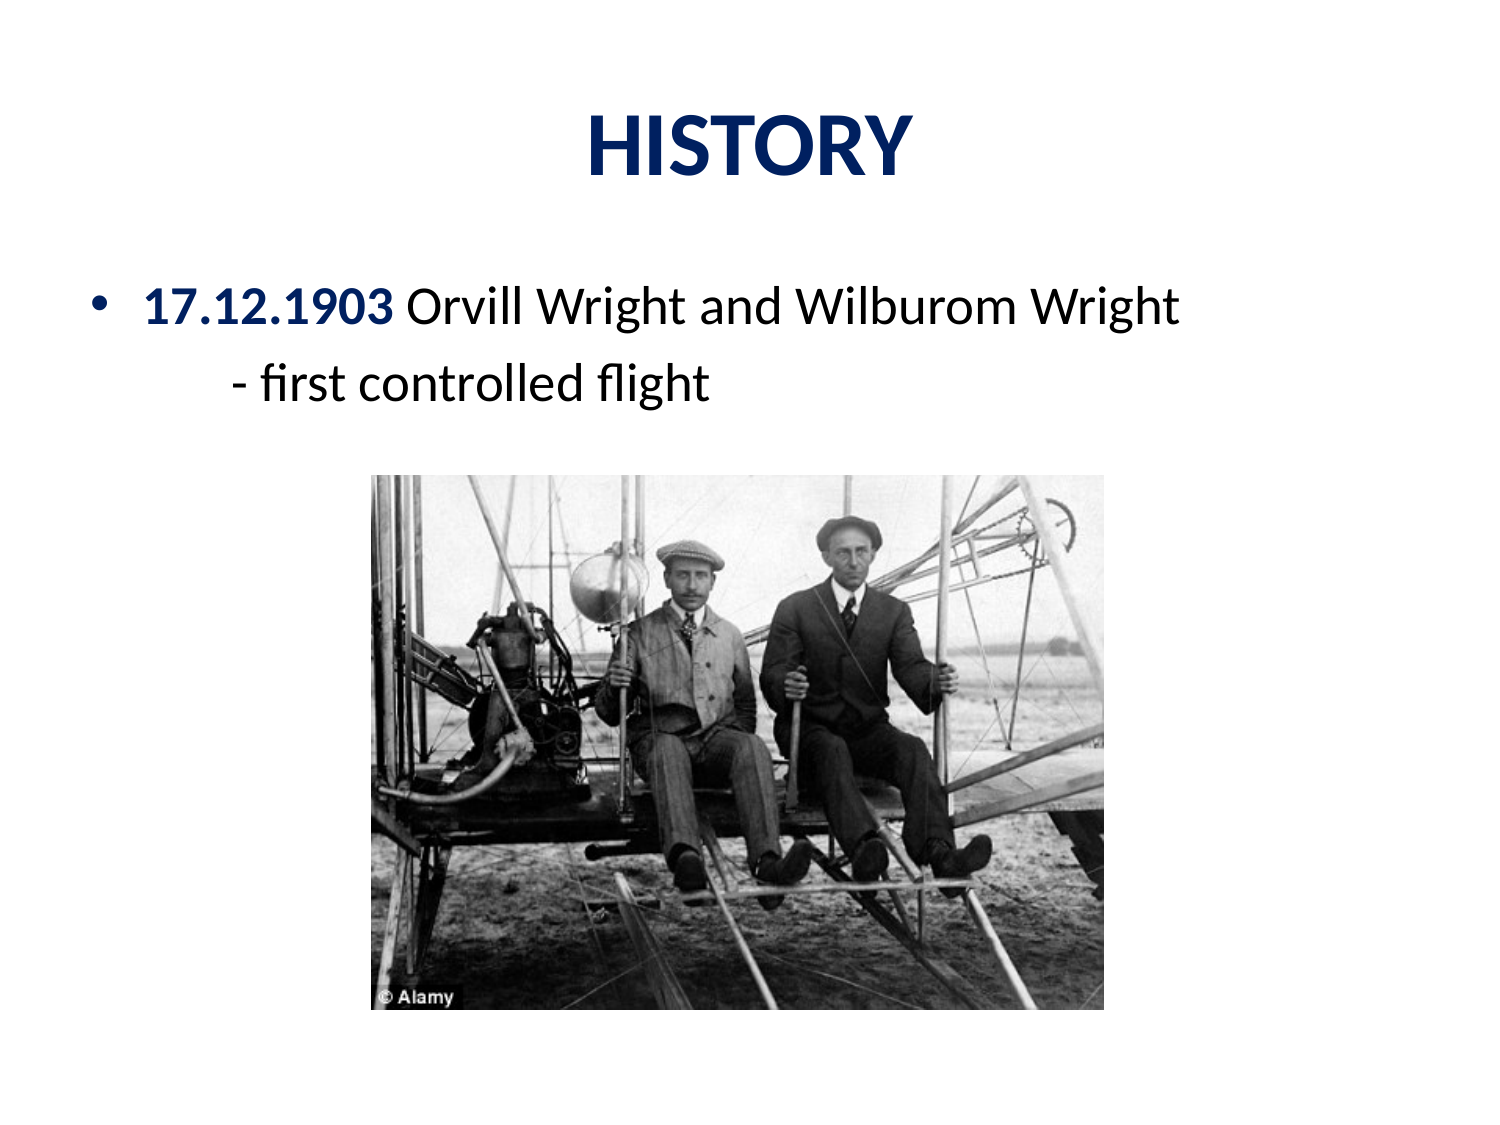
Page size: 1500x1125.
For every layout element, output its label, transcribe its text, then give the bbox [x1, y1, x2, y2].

list 17.12.1903 Orvill Wright and Wilburom Wright - first controlled flight [75, 262, 1425, 421]
title HISTORY [75, 45, 1425, 233]
picture [371, 475, 1104, 1011]
